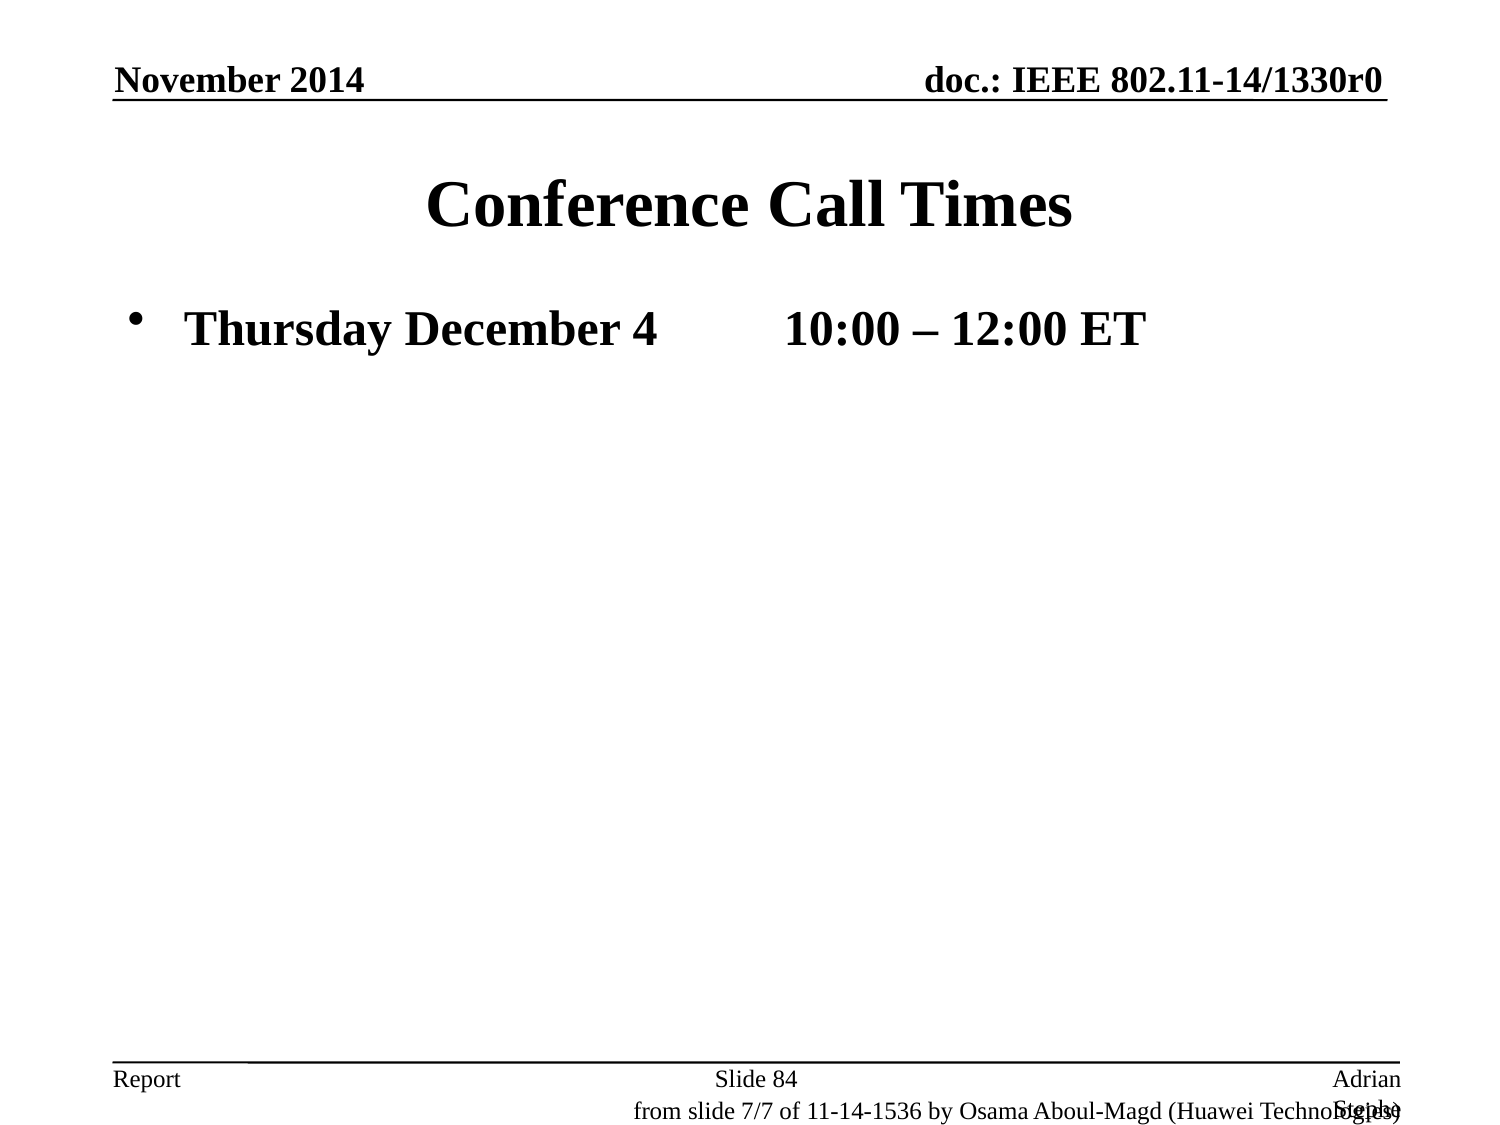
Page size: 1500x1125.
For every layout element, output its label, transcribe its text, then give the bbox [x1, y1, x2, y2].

slide_number Slide 84 [712, 1061, 800, 1087]
title Conference Call Times [112, 112, 1388, 287]
footer Adrian Stephens, Intel Corporation [1324, 1061, 1402, 1087]
text_box from slide 7/7 of 11-14-1536 by Osama Aboul-Magd (Huawei Technologies) [343, 1087, 1417, 1125]
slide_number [114, 54, 374, 101]
list Thursday December 4 10:00 – 12:00 ET [112, 287, 1388, 963]
